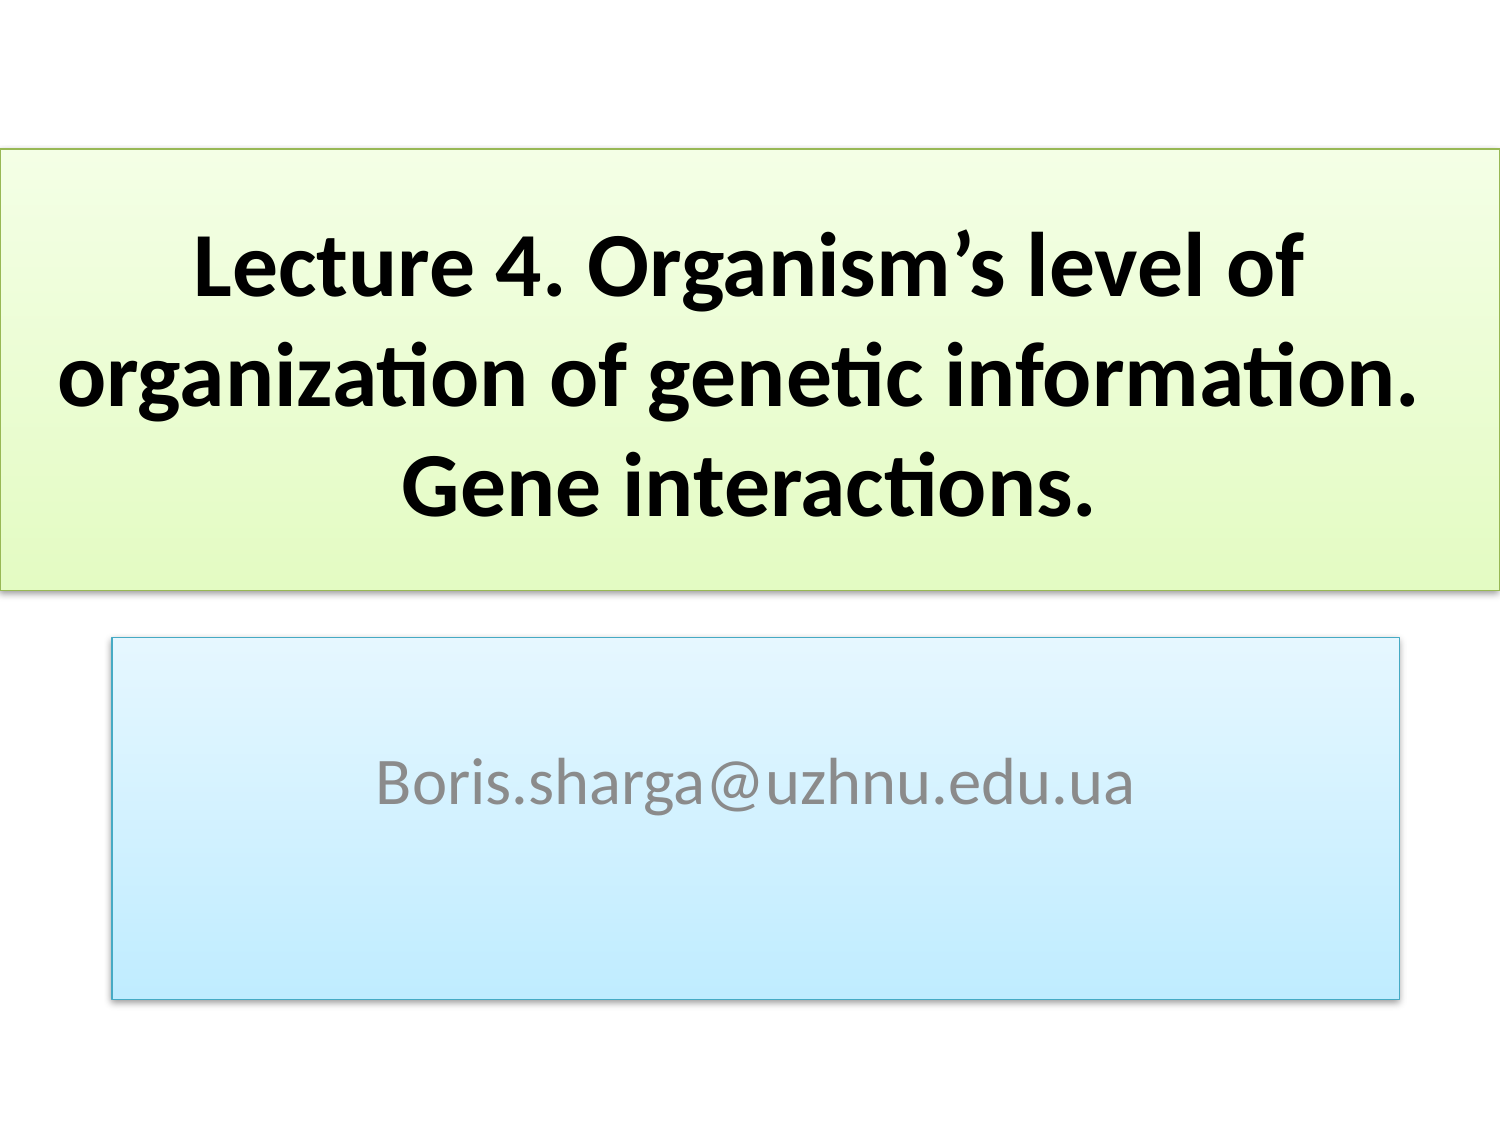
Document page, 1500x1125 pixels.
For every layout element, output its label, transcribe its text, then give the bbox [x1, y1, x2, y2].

title Lecture 4. Organism’s level of organization of genetic information. Gene interactions. [0, 148, 1500, 591]
subtitle Boris.sharga@uzhnu.edu.ua [111, 637, 1400, 1000]
